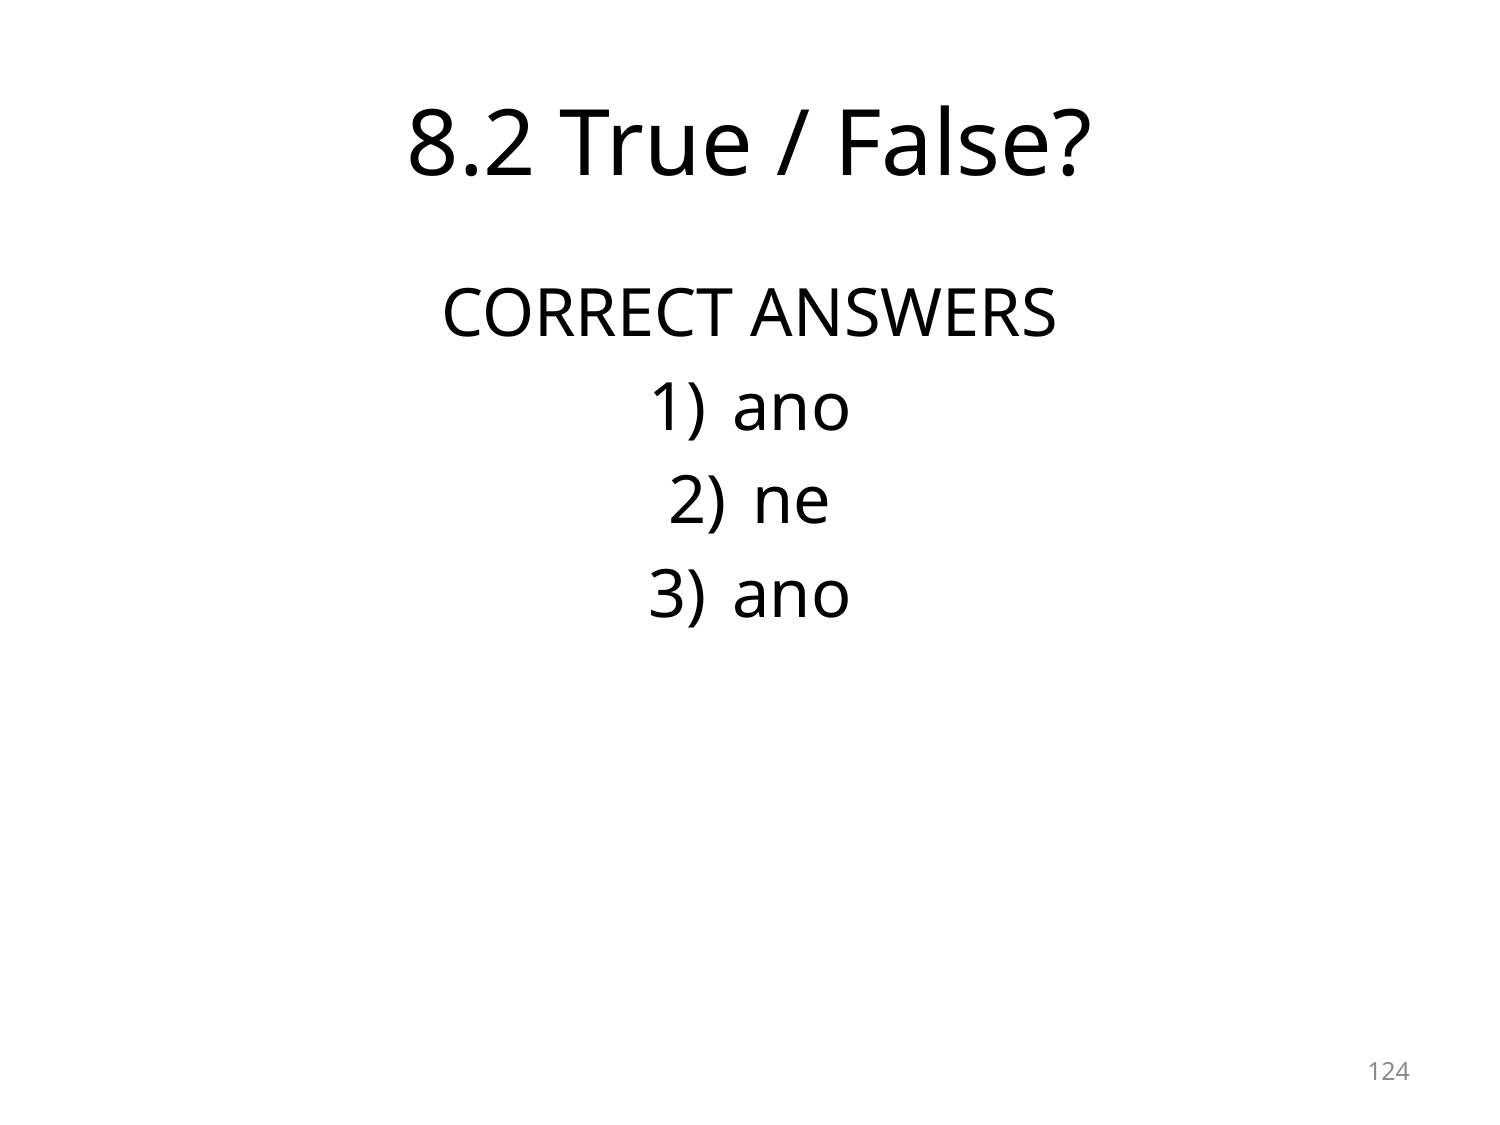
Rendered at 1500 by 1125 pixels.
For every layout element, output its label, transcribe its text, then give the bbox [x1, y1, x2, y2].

slide_number 124 [1074, 1042, 1425, 1103]
list CORRECT ANSWERS ano ne ano [75, 262, 1425, 1005]
title 8.2 True / False? [75, 45, 1425, 233]
